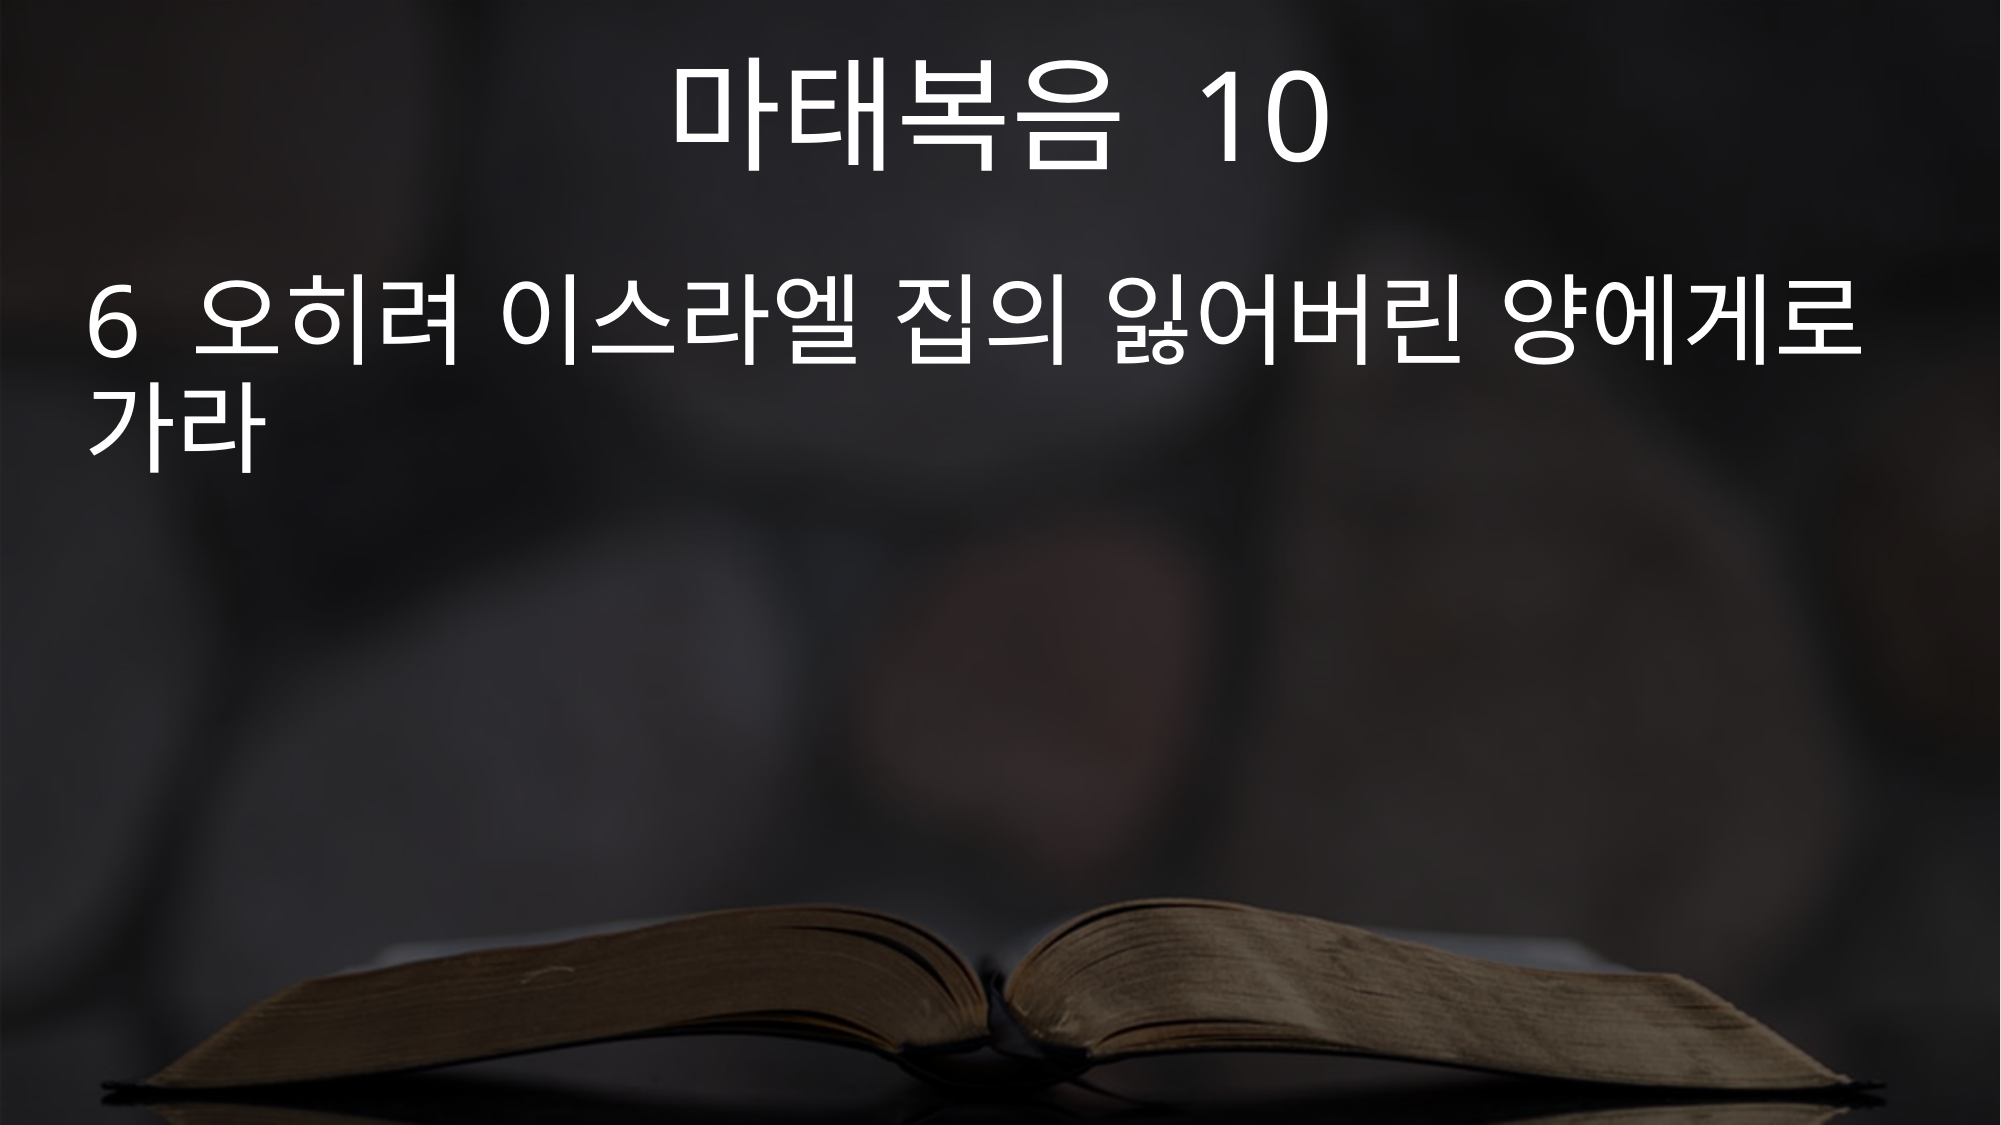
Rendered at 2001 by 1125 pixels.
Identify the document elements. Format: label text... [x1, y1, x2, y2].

list 6 오히려 이스라엘 집의 잃어버린 양에게로 가라 [69, 263, 1953, 423]
footer 마태복음 10 [0, 32, 2000, 192]
picture [0, 0, 2001, 1125]
